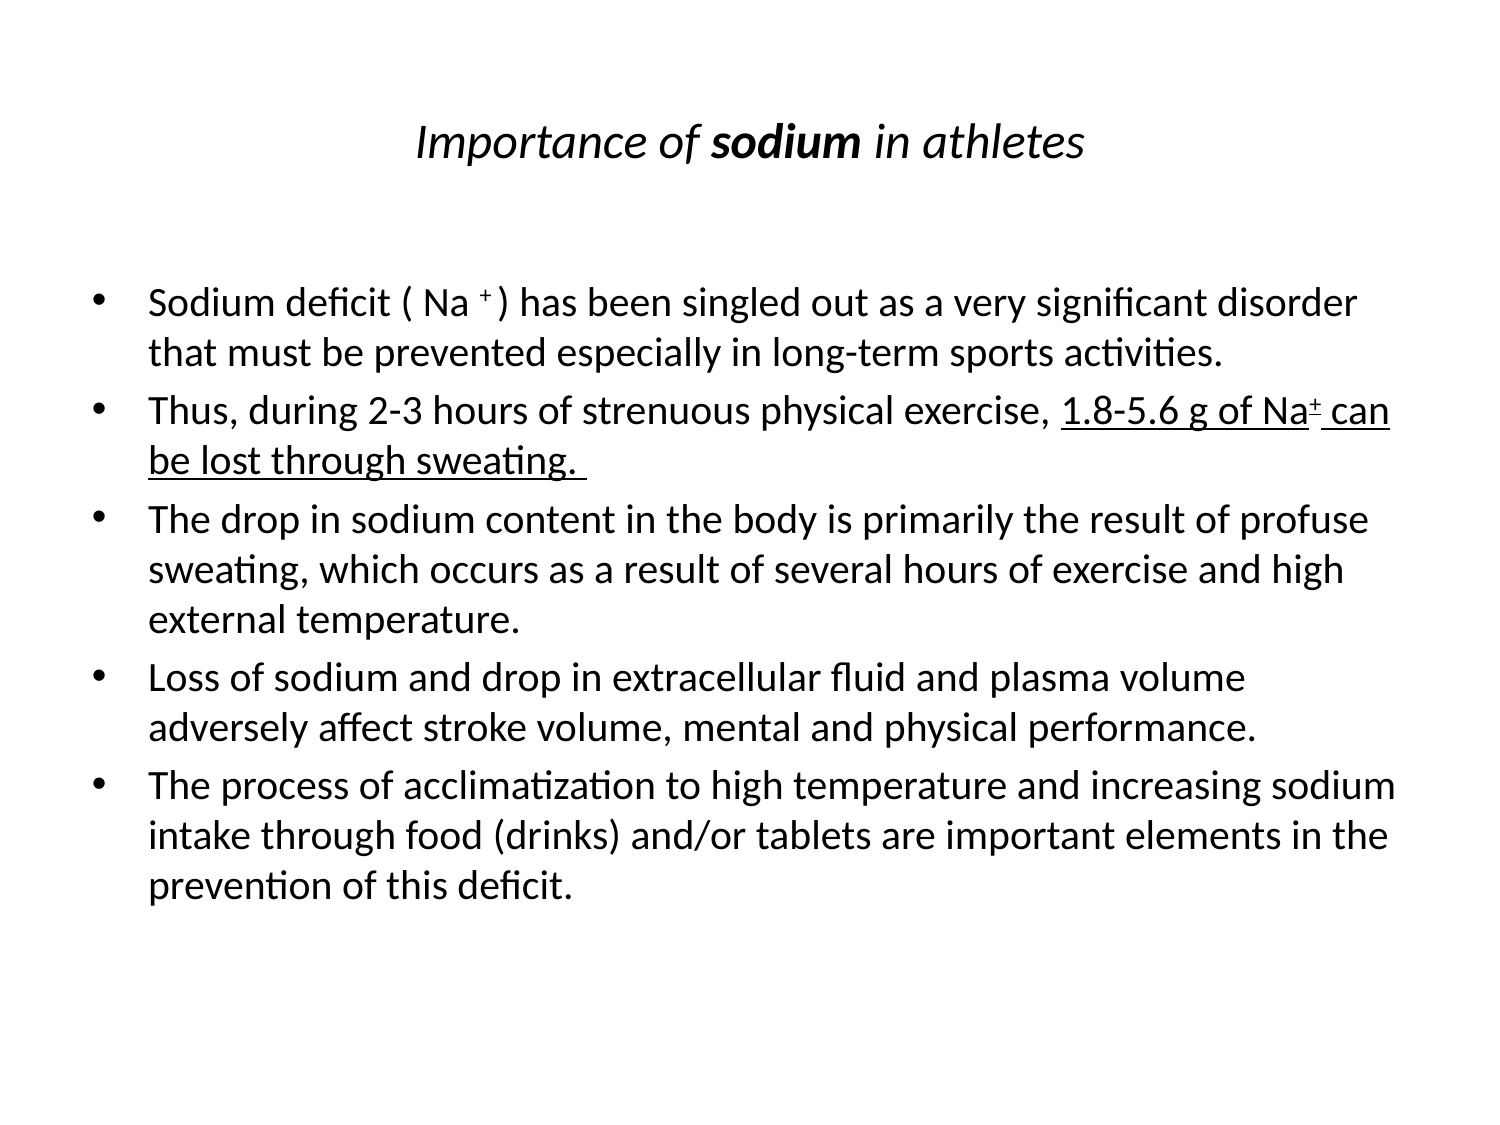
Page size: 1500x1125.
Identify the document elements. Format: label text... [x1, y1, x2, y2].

title Importance of sodium in athletes [75, 45, 1425, 233]
list Sodium deficit ( Na + ) has been singled out as a very significant disorder that must be prevented especially in long-term sports activities. Thus, during 2-3 hours of strenuous physical exercise, 1.8-5.6 g of Na+ can be lost through sweating. The drop in sodium content in the body is primarily the result of profuse sweating, which occurs as a result of several hours of exercise and high external temperature. Loss of sodium and drop in extracellular fluid and plasma volume adversely affect stroke volume, mental and physical performance. The process of acclimatization to high temperature and increasing sodium intake through food (drinks) and/or tablets are important elements in the prevention of this deficit. [76, 267, 1427, 963]
